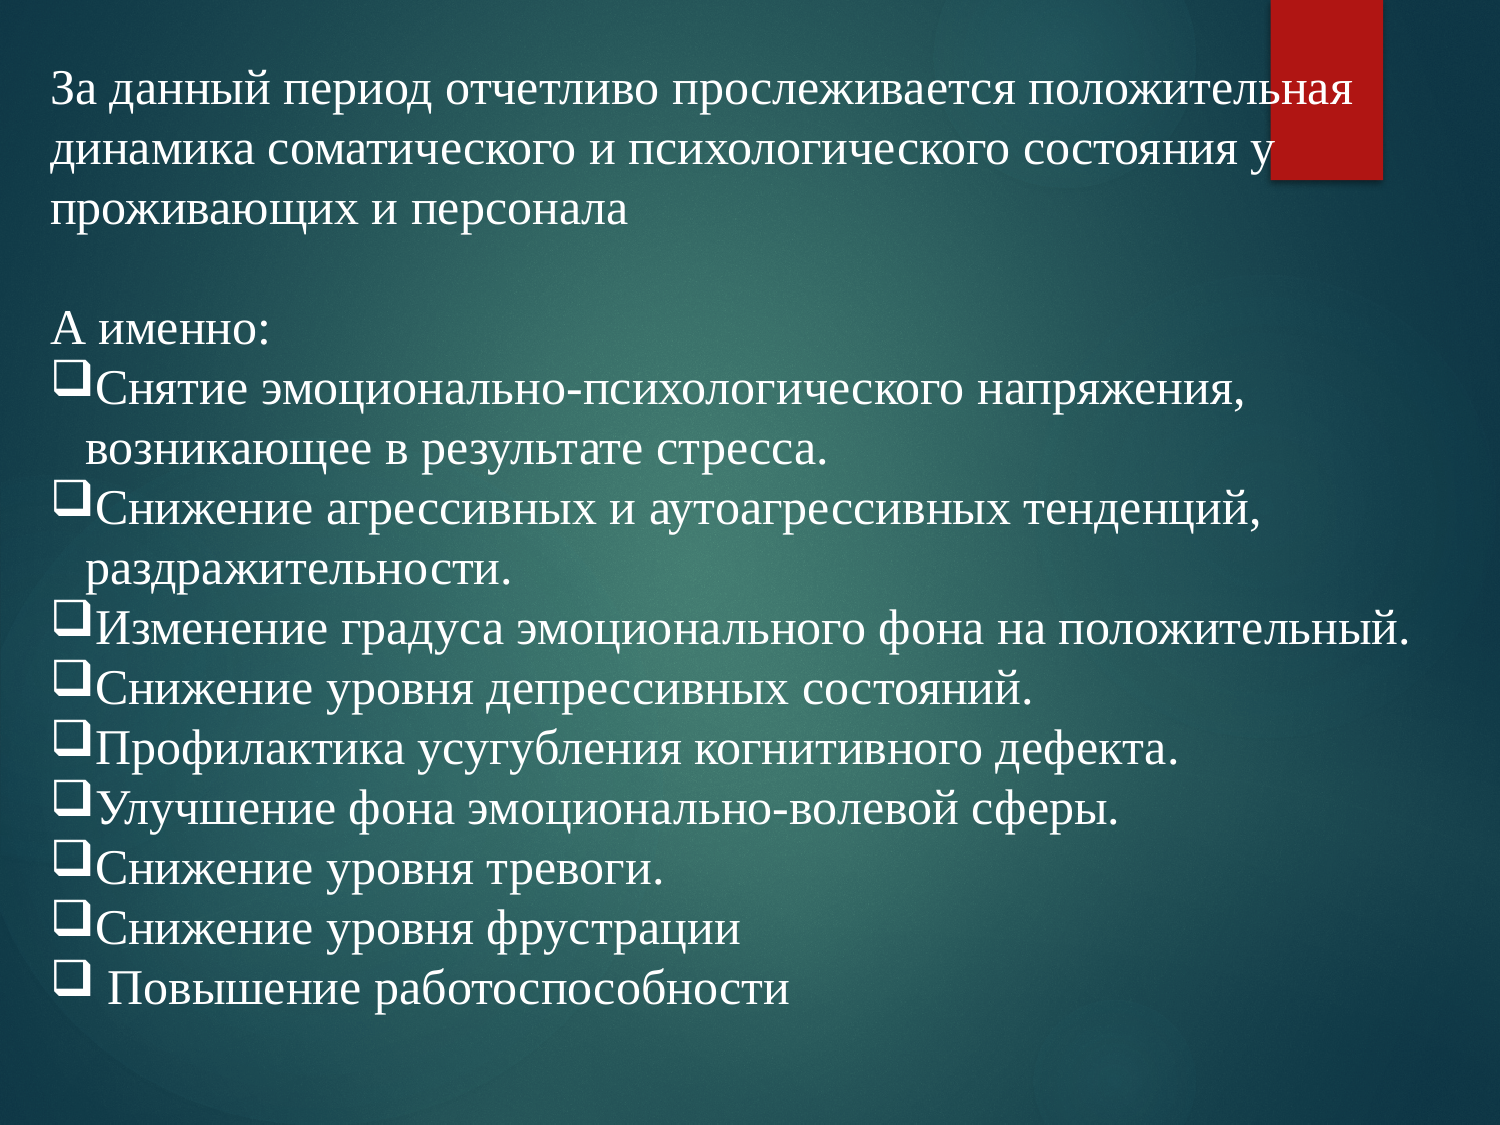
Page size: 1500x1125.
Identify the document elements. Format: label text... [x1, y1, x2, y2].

text_box За данный период отчетливо прослеживается положительная динамика соматического и психологического состояния у проживающих и персонала А именно: Снятие эмоционально-психологического напряжения, возникающее в результате стресса. Снижение агрессивных и аутоагрессивных тенденций, раздражительности. Изменение градуса эмоционального фона на положительный. Снижение уровня депрессивных состояний. Профилактика усугубления когнитивного дефекта. Улучшение фона эмоционально-волевой сферы. Снижение уровня тревоги. Снижение уровня фрустрации Повышение работоспособности [35, 46, 1430, 1125]
